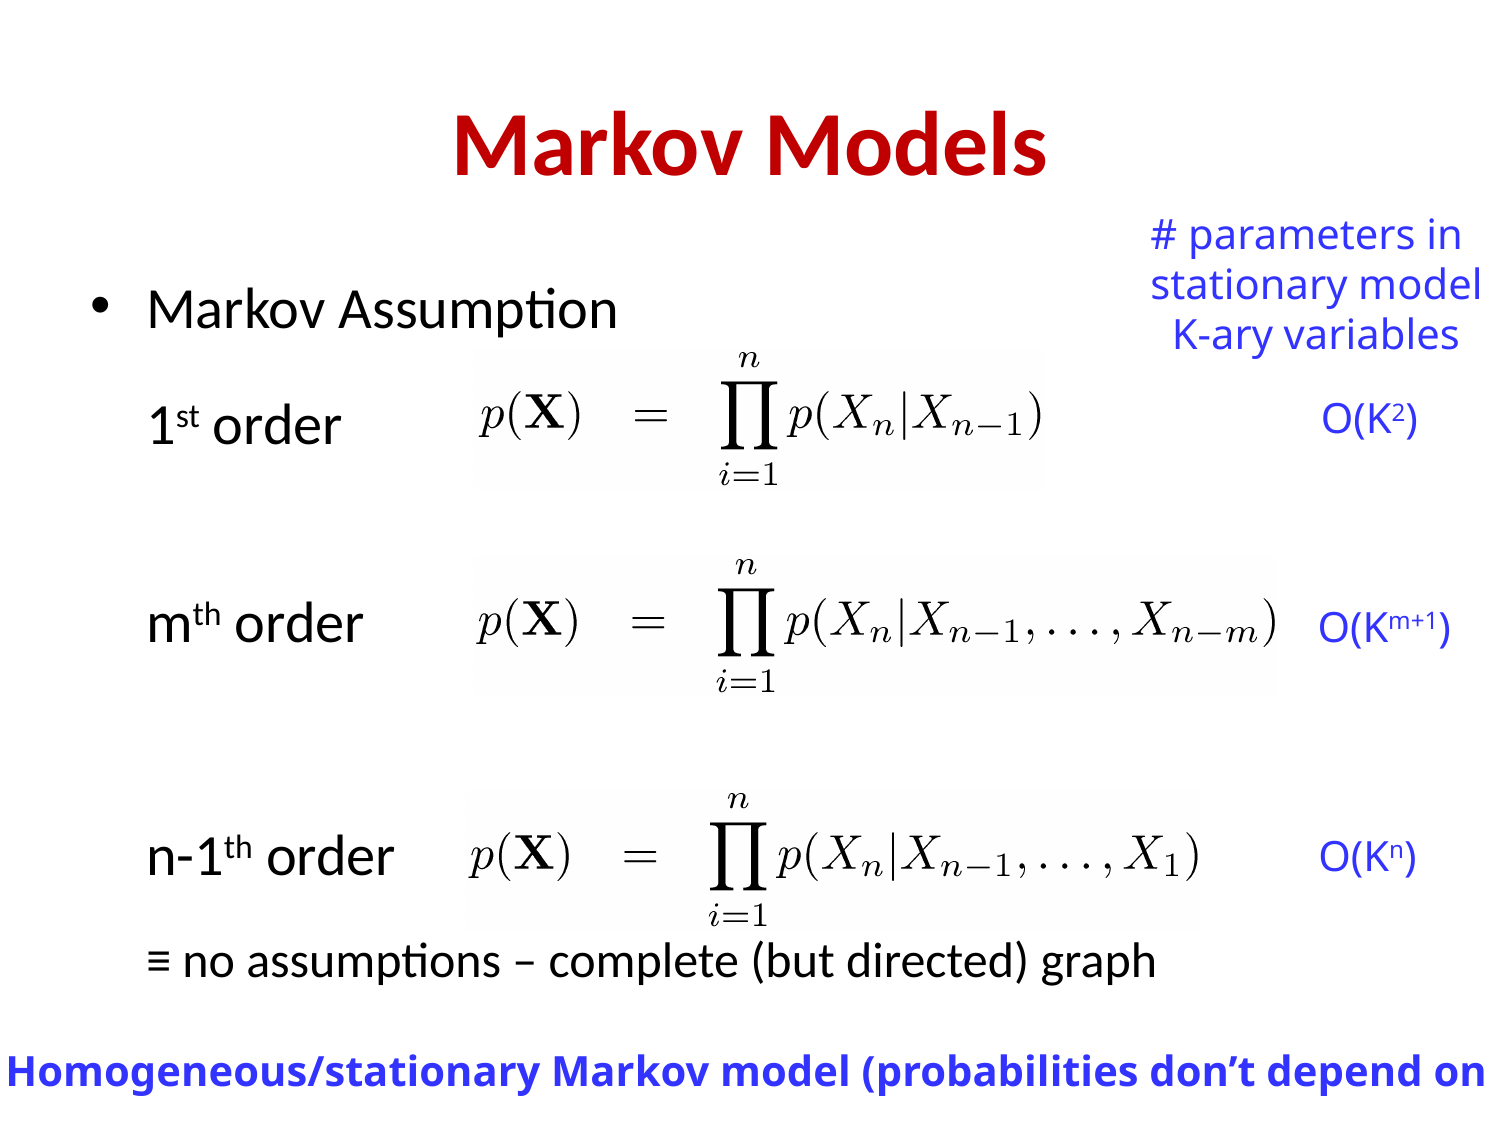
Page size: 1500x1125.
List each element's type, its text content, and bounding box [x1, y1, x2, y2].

picture [465, 790, 1201, 931]
text_box O(Kn) [1303, 821, 1432, 887]
text_box O(Km+1) [1302, 593, 1466, 658]
text_box # parameters in stationary model K-ary variables [1135, 200, 1498, 365]
picture [474, 556, 1277, 697]
title Markov Models [75, 45, 1425, 233]
text_box Markov Assumption 1st order mth order n-1th order ≡ no assumptions – complete (but directed) graph [74, 262, 1425, 1037]
picture [474, 349, 1046, 491]
text_box Homogeneous/stationary Markov model (probabilities don’t depend on n) [0, 1037, 1500, 1103]
text_box O(K2) [1306, 384, 1433, 450]
